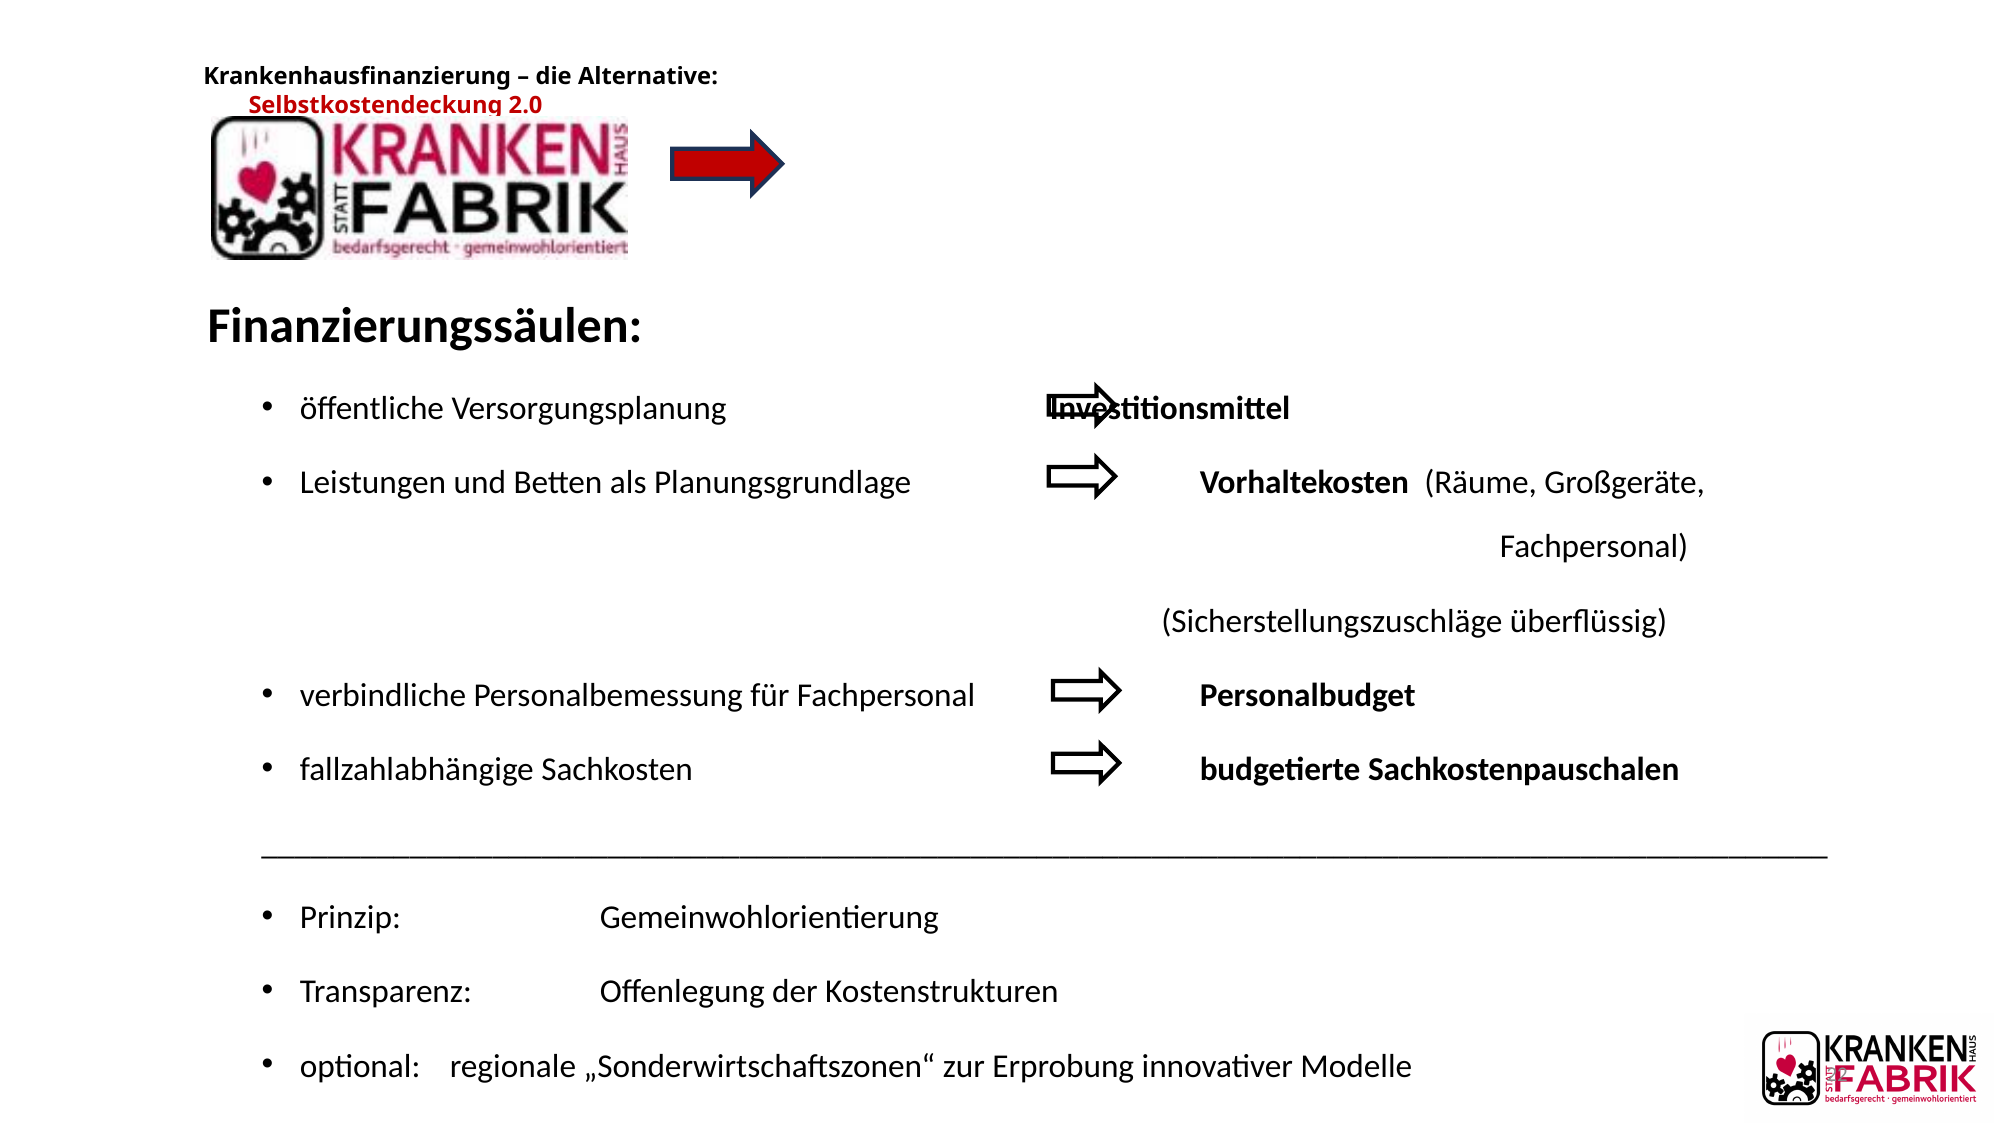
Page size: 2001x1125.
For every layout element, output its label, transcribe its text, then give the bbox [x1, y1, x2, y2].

slide_number 22 [1412, 1042, 1863, 1103]
text_box [670, 128, 786, 199]
picture [1744, 1013, 1994, 1123]
list Finanzierungssäulen: öffentliche Versorgungsplanung Investitionsmittel Leistungen und Betten als Planungsgrundlage Vorhaltekosten (Räume, Großgeräte, Fachpersonal) (Sicherstellungszuschläge überflüssig) verbindliche Personalbemessung für Fachpersonal Personalbudget fallzahlabhängige Sachkosten budgetierte Sachkostenpauschalen _______________________________________________________________________________________________ Prinzip: Gemeinwohlorientierung Transparenz: Offenlegung der Kostenstrukturen optional: regionale „Sonderwirtschaftszonen“ zur Erprobung innovativer Modelle [93, 248, 1886, 1111]
text_box [1046, 381, 1119, 429]
text_box [1050, 739, 1123, 787]
text_box [1046, 452, 1119, 500]
text_box [1050, 666, 1123, 714]
picture [211, 116, 628, 261]
title Krankenhausfinanzierung – die Alternative: Selbstkostendeckung 2.0 [188, 21, 1764, 185]
